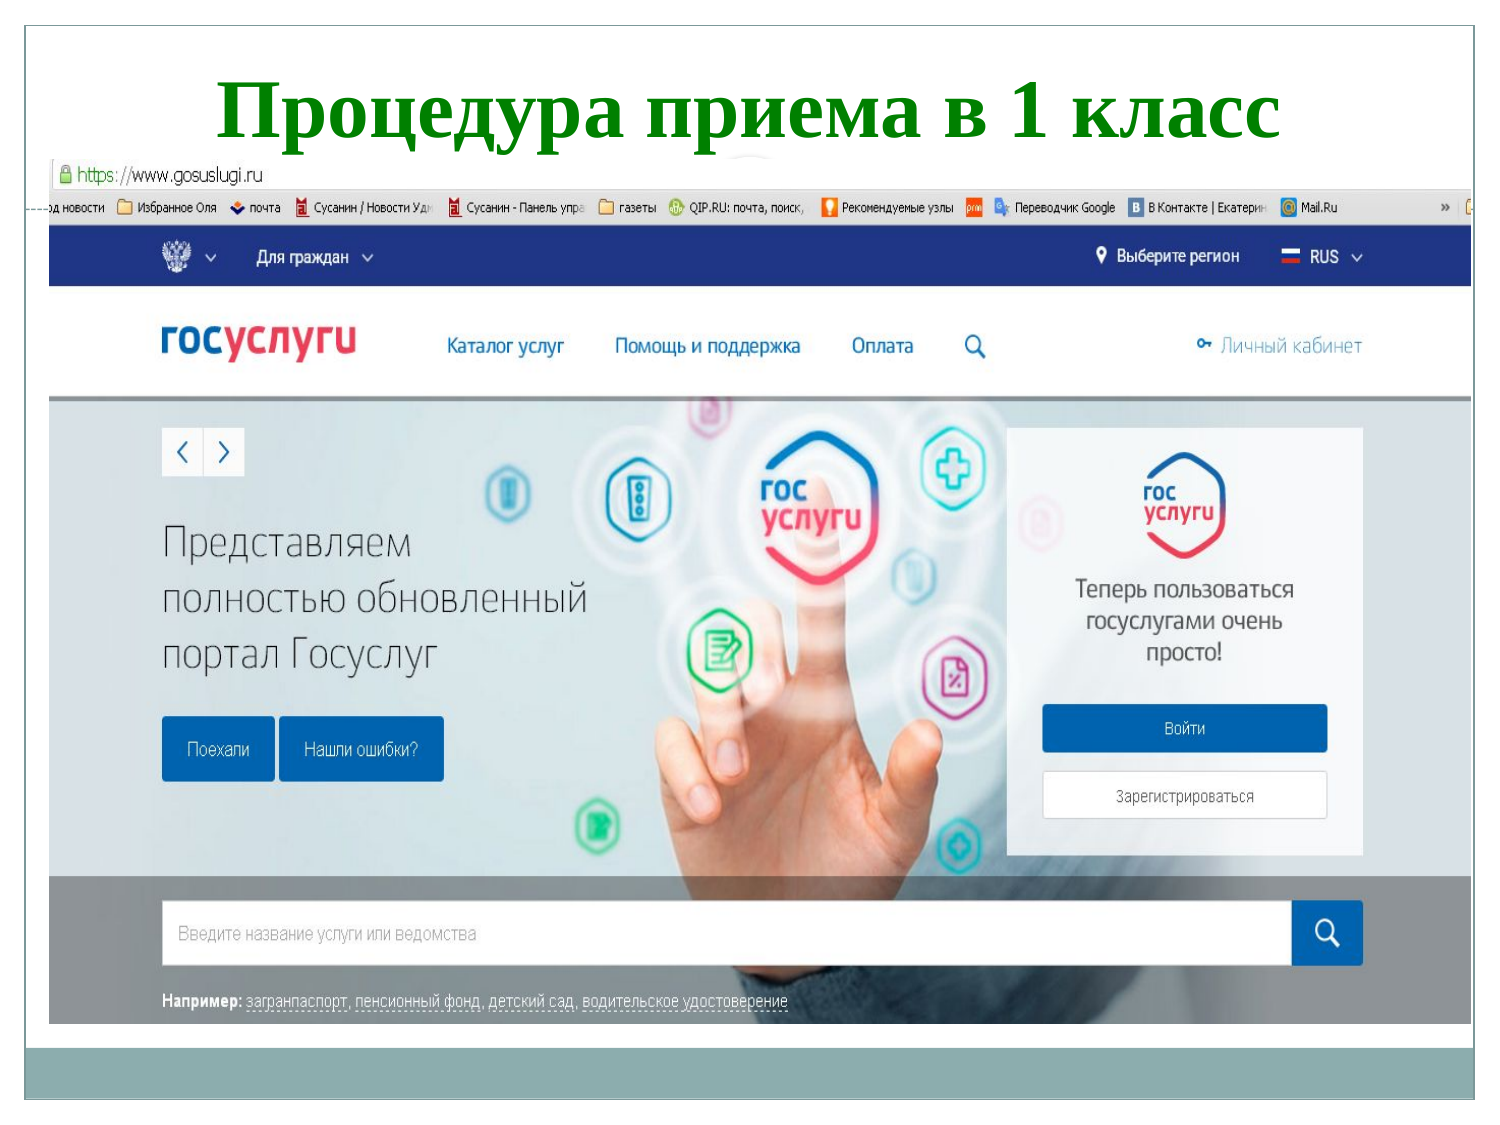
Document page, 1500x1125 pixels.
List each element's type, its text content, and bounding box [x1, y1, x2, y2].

title Процедура приема в 1 класс [49, 37, 1450, 158]
picture [49, 159, 1471, 1024]
